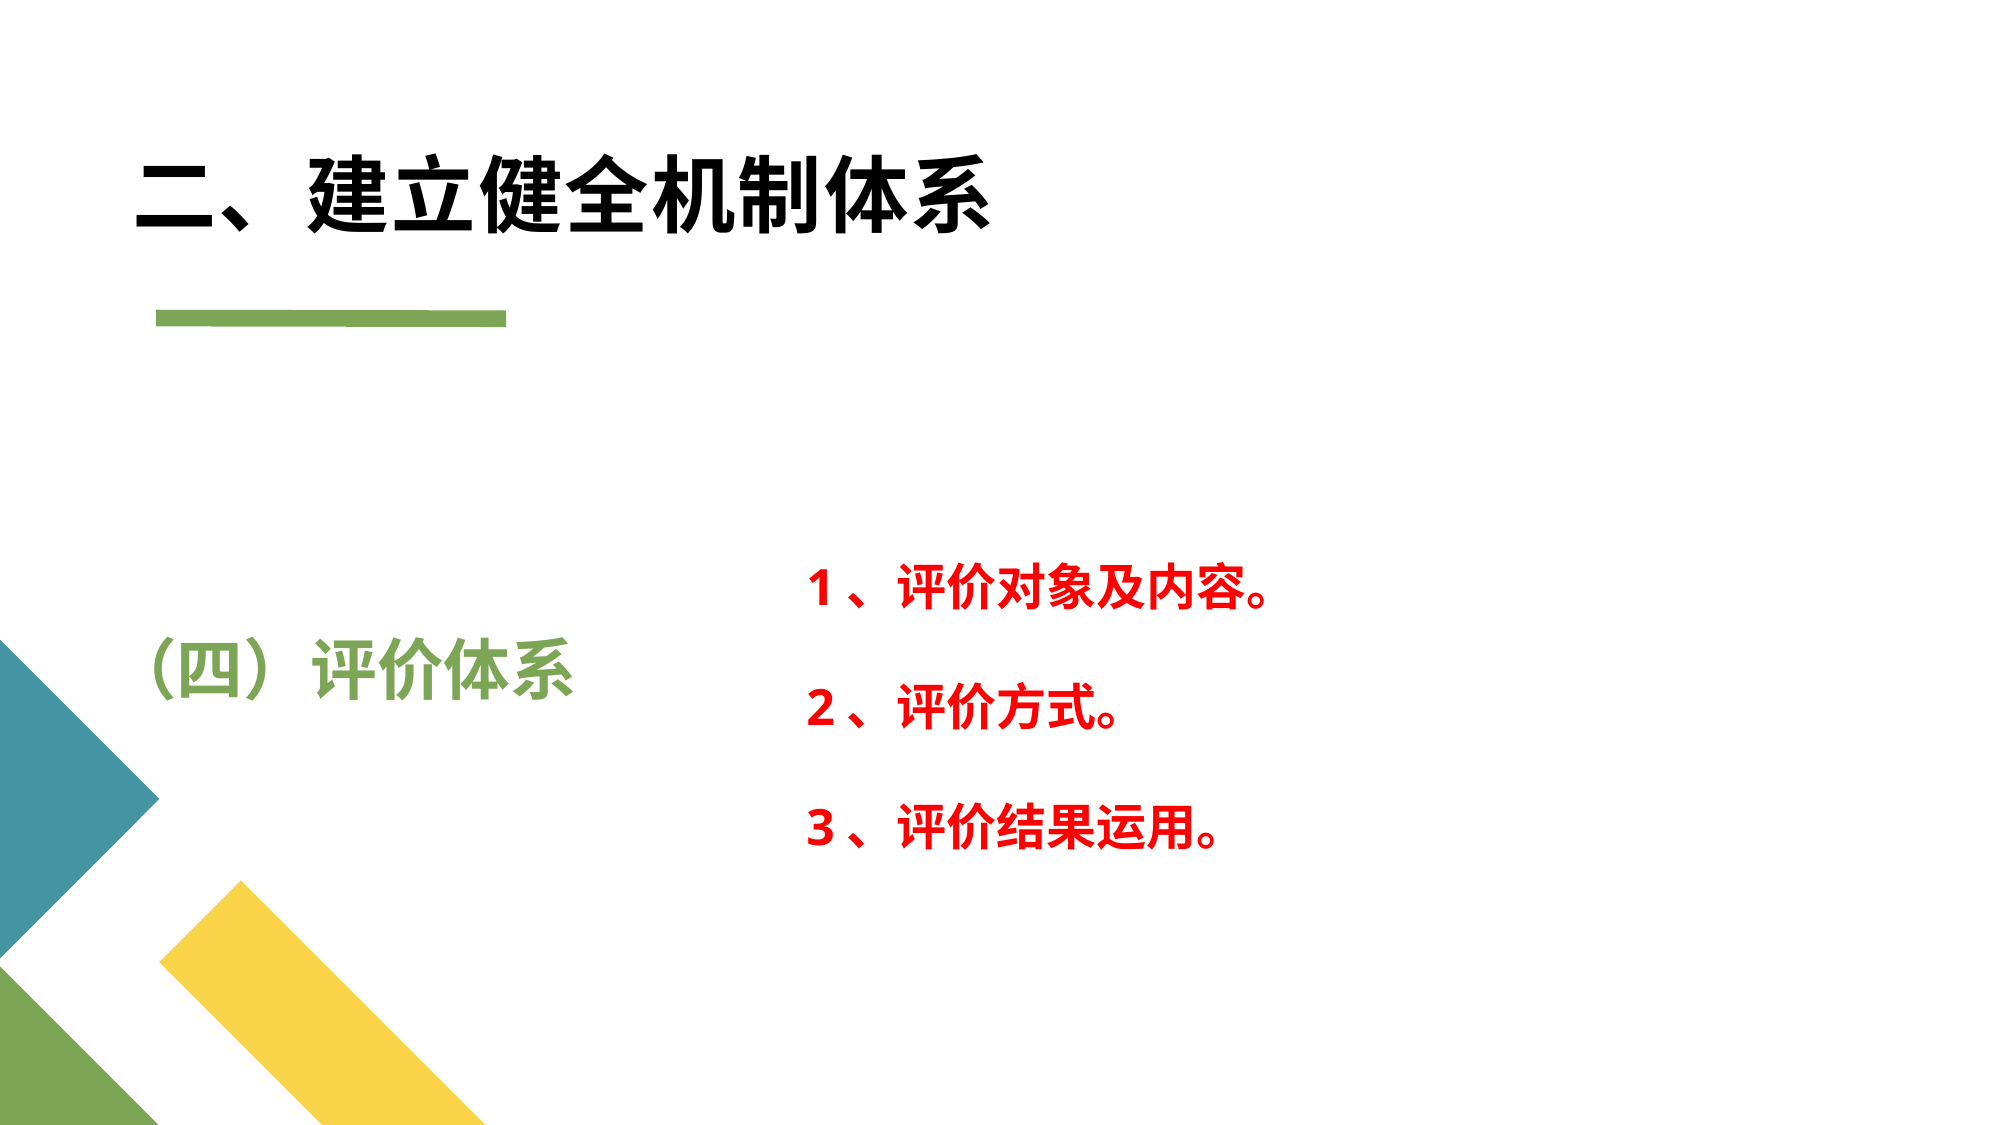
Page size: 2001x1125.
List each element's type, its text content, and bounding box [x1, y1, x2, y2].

text_box 1、评价对象及内容。 2、评价方式。 3、评价结果运用。集到位。 [791, 487, 1512, 863]
text_box （四）评价体系 [95, 629, 624, 746]
title 二、建立健全机制体系 [132, 144, 1000, 245]
